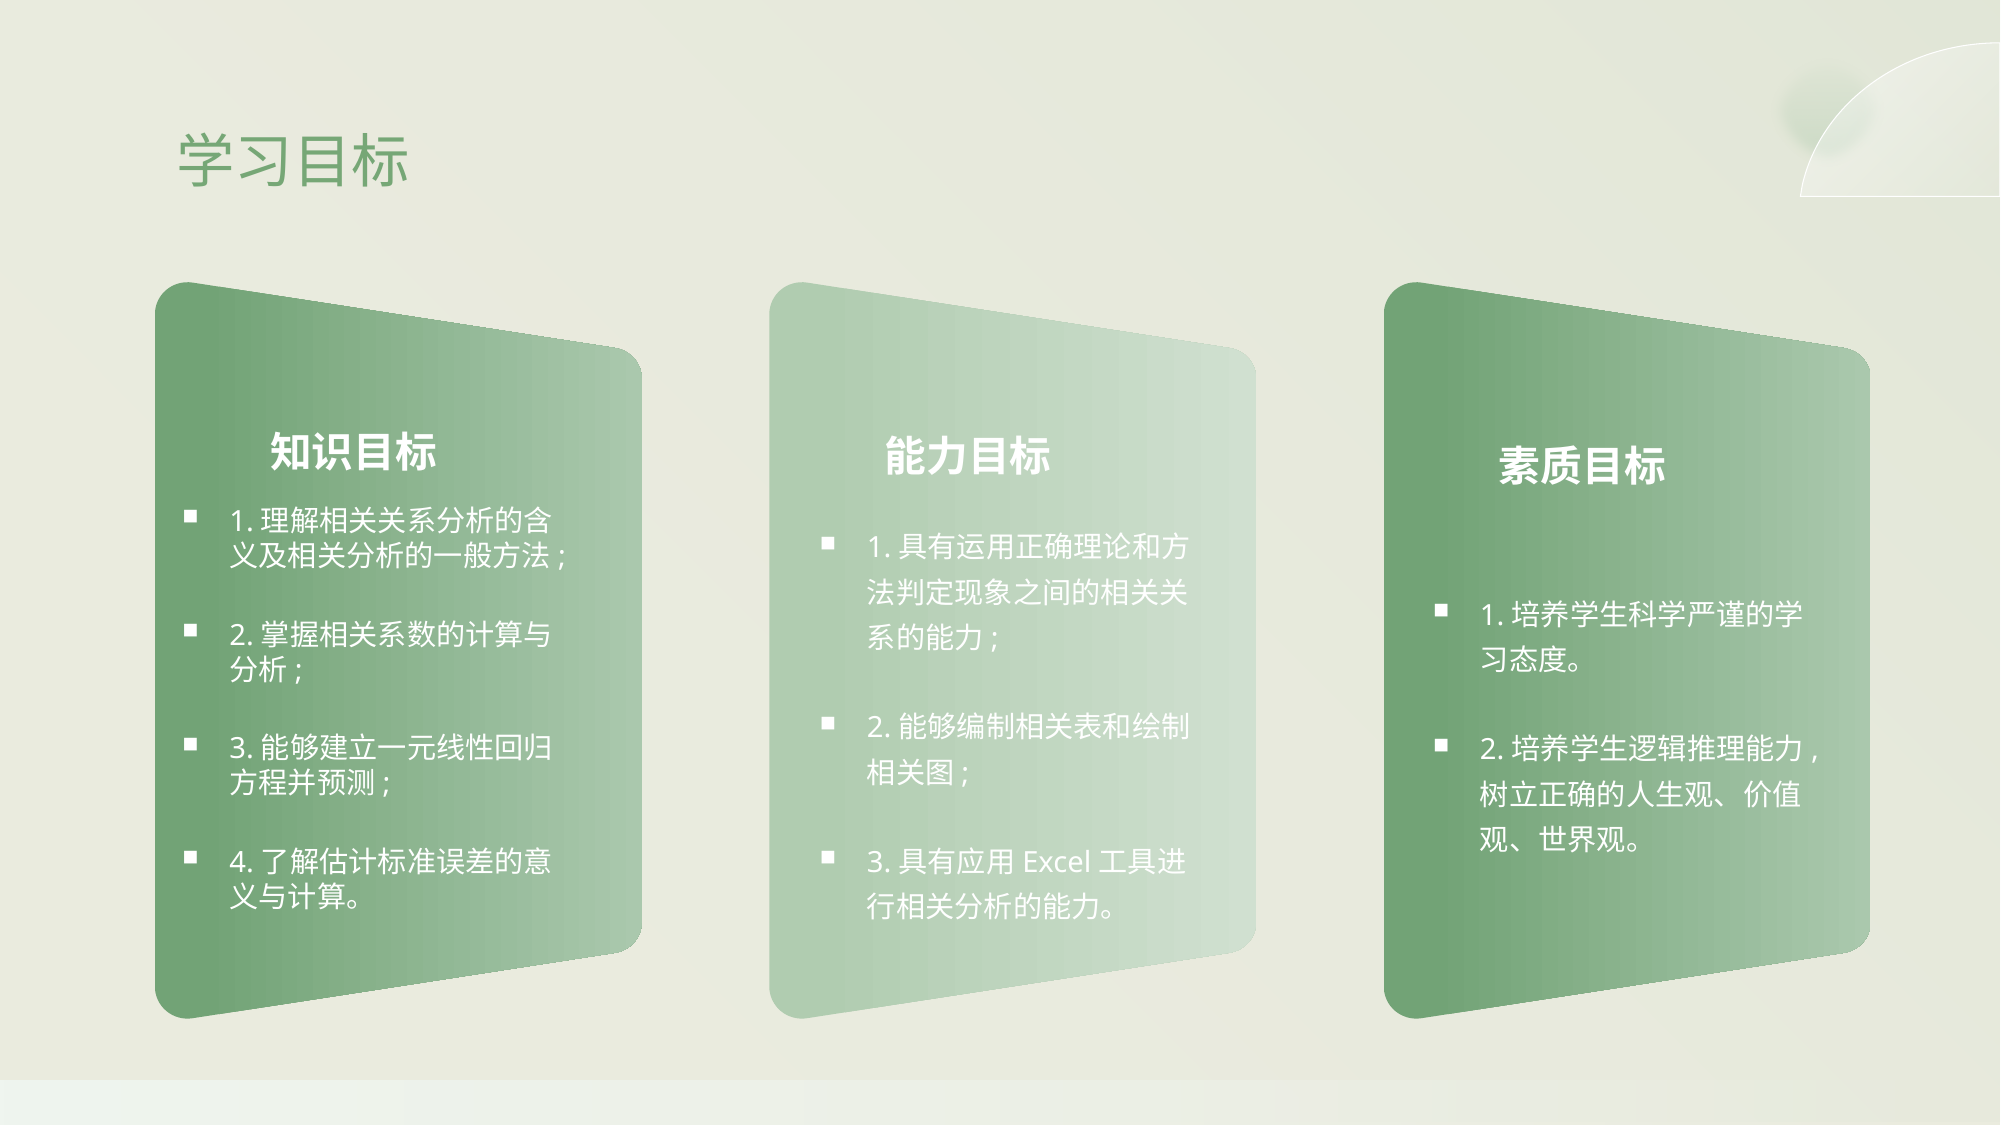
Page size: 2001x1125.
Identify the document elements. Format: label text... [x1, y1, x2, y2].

text_box [1533, 97, 2000, 248]
text_box 1.培养学生科学严谨的学习态度。 2.培养学生逻辑推理能力,树立正确的人生观、价值观、世界观。 [1433, 562, 1818, 880]
text_box 1.理解相关关系分析的含义及相关分析的一般方法; 2.掌握相关系数的计算与分析; 3.能够建立一元线性回归方程并预测; 4.了解估计标准误差的意义与计算。 [182, 505, 567, 911]
text_box [154, 282, 642, 1019]
text_box 知识目标 [270, 425, 602, 492]
text_box 学习目标 [161, 89, 829, 240]
text_box 素质目标 [1498, 439, 1830, 506]
text_box 1.具有运用正确理论和方法判定现象之间的相关关系的能力; 2.能够编制相关表和绘制相关图; 3.具有应用Excel工具进行相关分析的能力。 [819, 562, 1205, 880]
text_box 能力目标 [884, 429, 1216, 496]
text_box [769, 282, 1257, 1019]
text_box [1383, 282, 1871, 1019]
